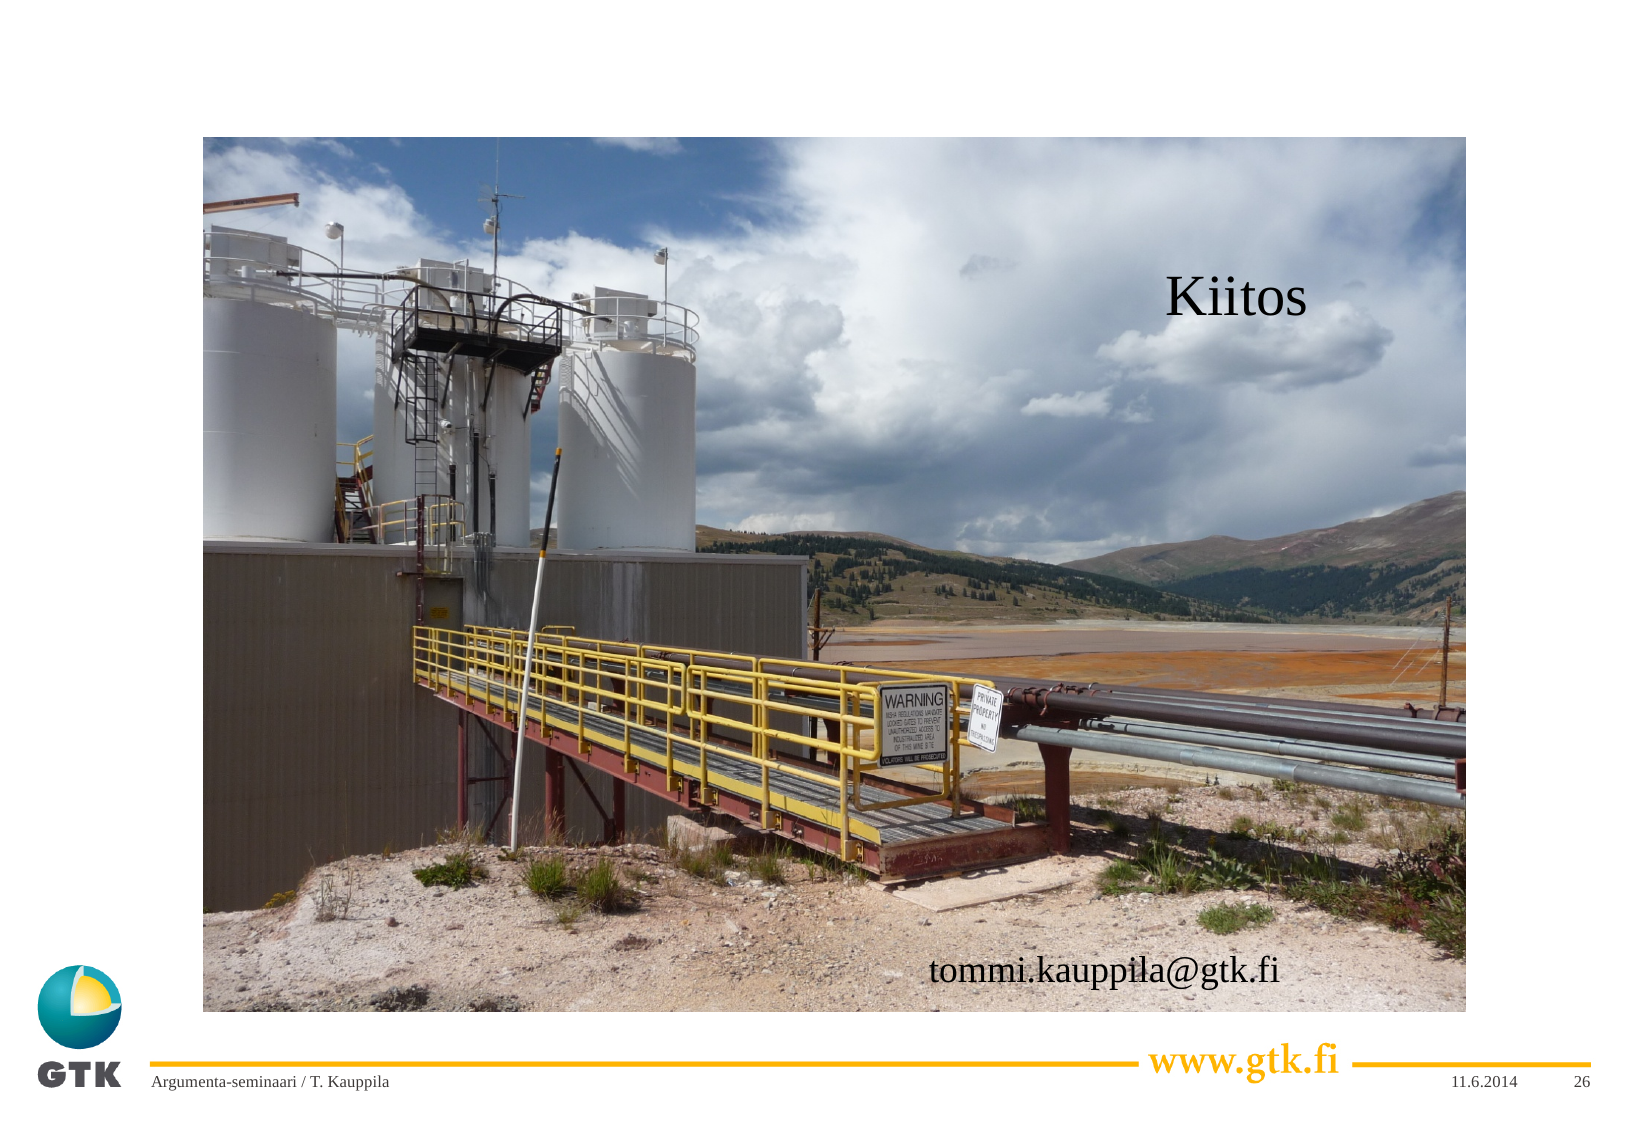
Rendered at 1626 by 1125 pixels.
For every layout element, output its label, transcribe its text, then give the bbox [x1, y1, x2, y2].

picture [142, 1032, 1601, 1092]
picture [202, 137, 1466, 1012]
picture [31, 952, 128, 1094]
slide_number 26 [1533, 1069, 1606, 1093]
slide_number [1344, 1069, 1533, 1093]
footer Argumenta-seminaari / T. Kauppila [135, 1069, 1144, 1093]
